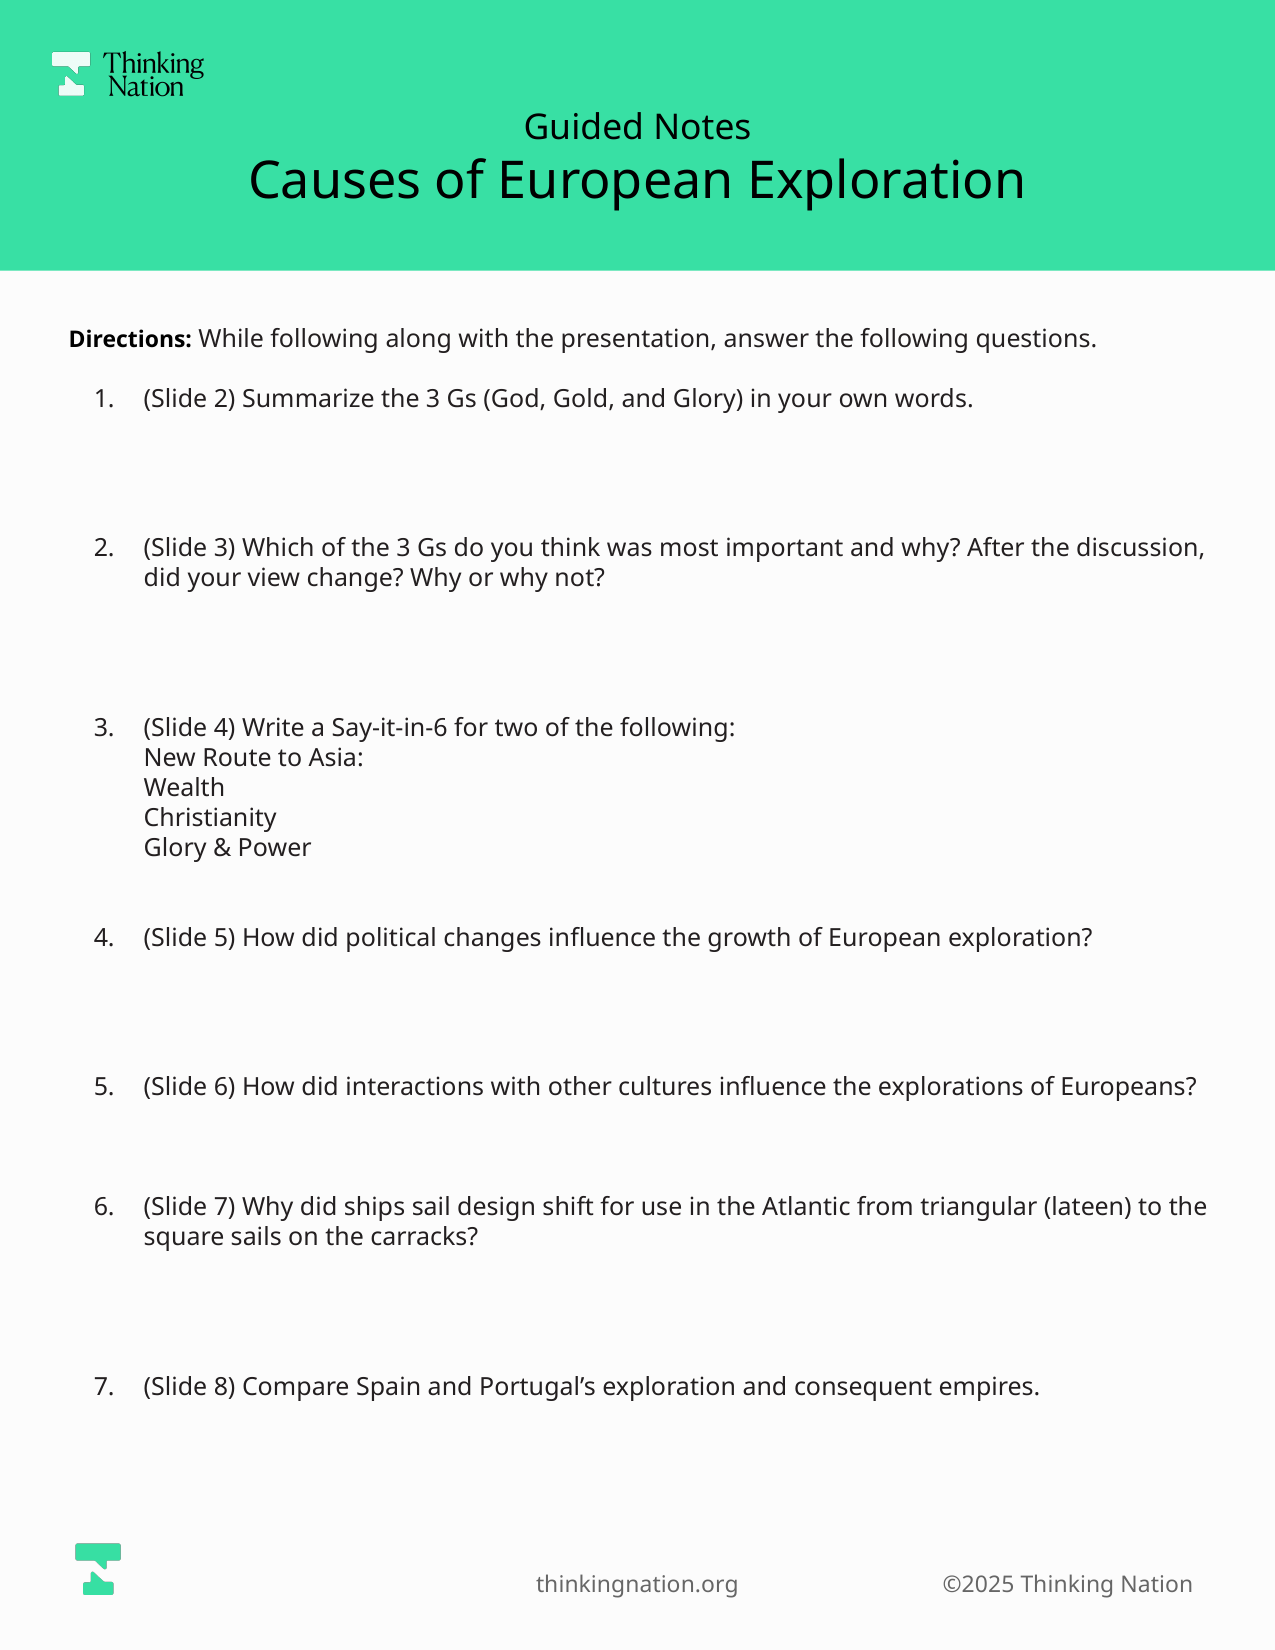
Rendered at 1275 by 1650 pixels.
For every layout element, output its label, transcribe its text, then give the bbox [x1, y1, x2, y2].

text_box Directions: While following along with the presentation, answer the following questions. (Slide 2) Summarize the 3 Gs (God, Gold, and Glory) in your own words. (Slide 3) Which of the 3 Gs do you think was most important and why? After the discussion, did your view change? Why or why not? (Slide 4) Write a Say-it-in-6 for two of the following: New Route to Asia: Wealth Christianity Glory & Power (Slide 5) How did political changes influence the growth of European exploration? (Slide 6) How did interactions with other cultures influence the explorations of Europeans? (Slide 7) Why did ships sail design shift for use in the Atlantic from triangular (lateen) to the square sails on the carracks? (Slide 8) Compare Spain and Portugal’s exploration and consequent empires. [53, 307, 1236, 1650]
picture [62, 1533, 134, 1605]
picture [35, 37, 210, 110]
text_box Guided Notes Causes of European Exploration [0, 0, 1275, 271]
